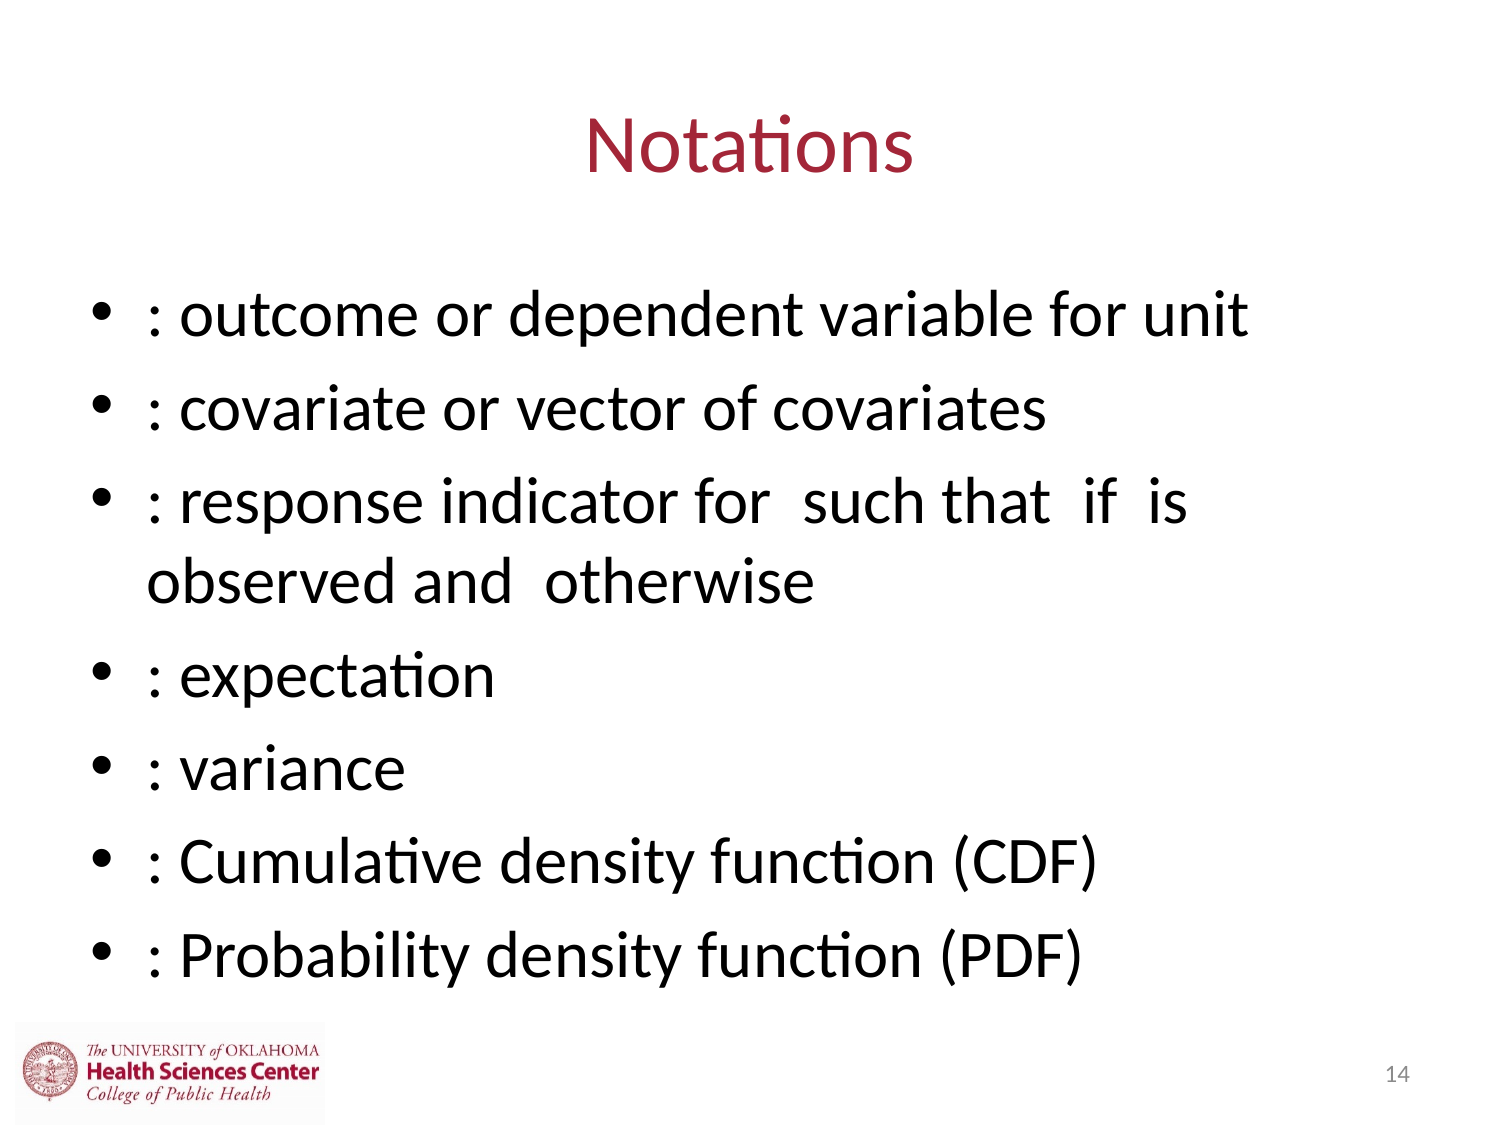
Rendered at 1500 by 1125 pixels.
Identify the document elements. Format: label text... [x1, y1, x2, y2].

slide_number 14 [1074, 1042, 1425, 1103]
picture [15, 1022, 325, 1125]
title Notations [75, 45, 1425, 233]
